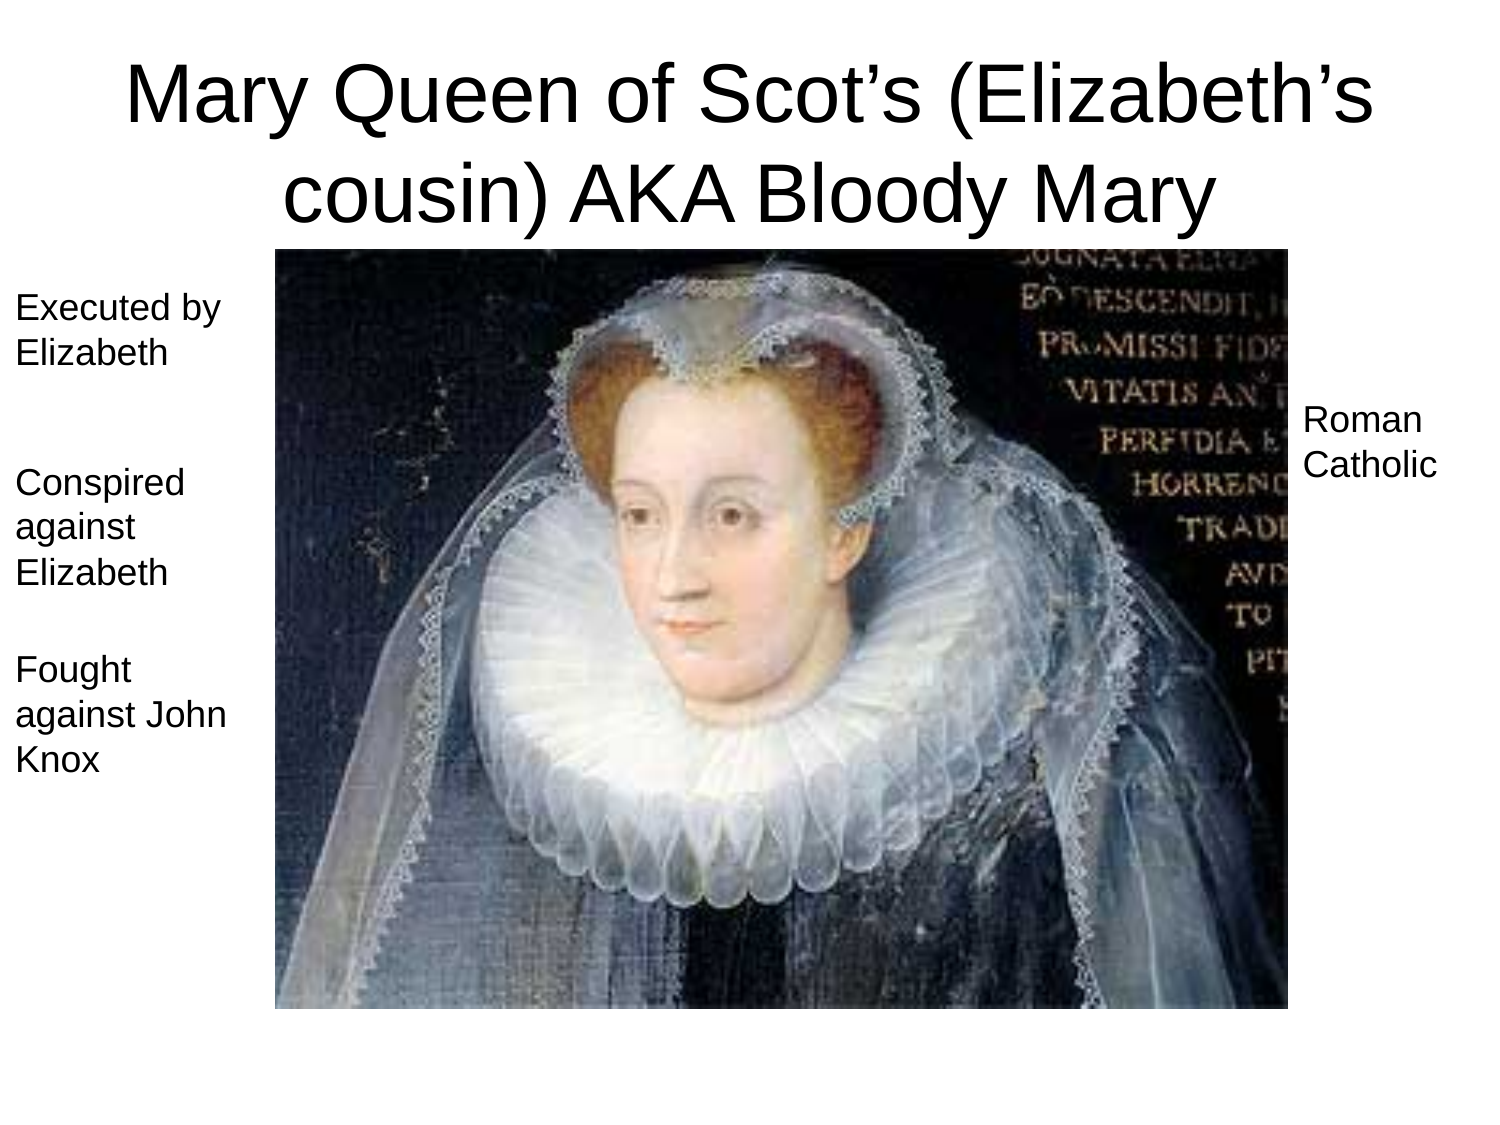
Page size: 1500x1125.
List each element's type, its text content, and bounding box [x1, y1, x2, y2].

title Mary Queen of Scot’s (Elizabeth’s cousin) AKA Bloody Mary [75, 45, 1425, 233]
picture [274, 249, 1288, 1009]
text_box Executed by Elizabeth [0, 274, 250, 381]
text_box Fought against John Knox [0, 637, 250, 788]
text_box Roman Catholic [1291, 387, 1500, 493]
text_box Conspired against Elizabeth [0, 449, 238, 601]
